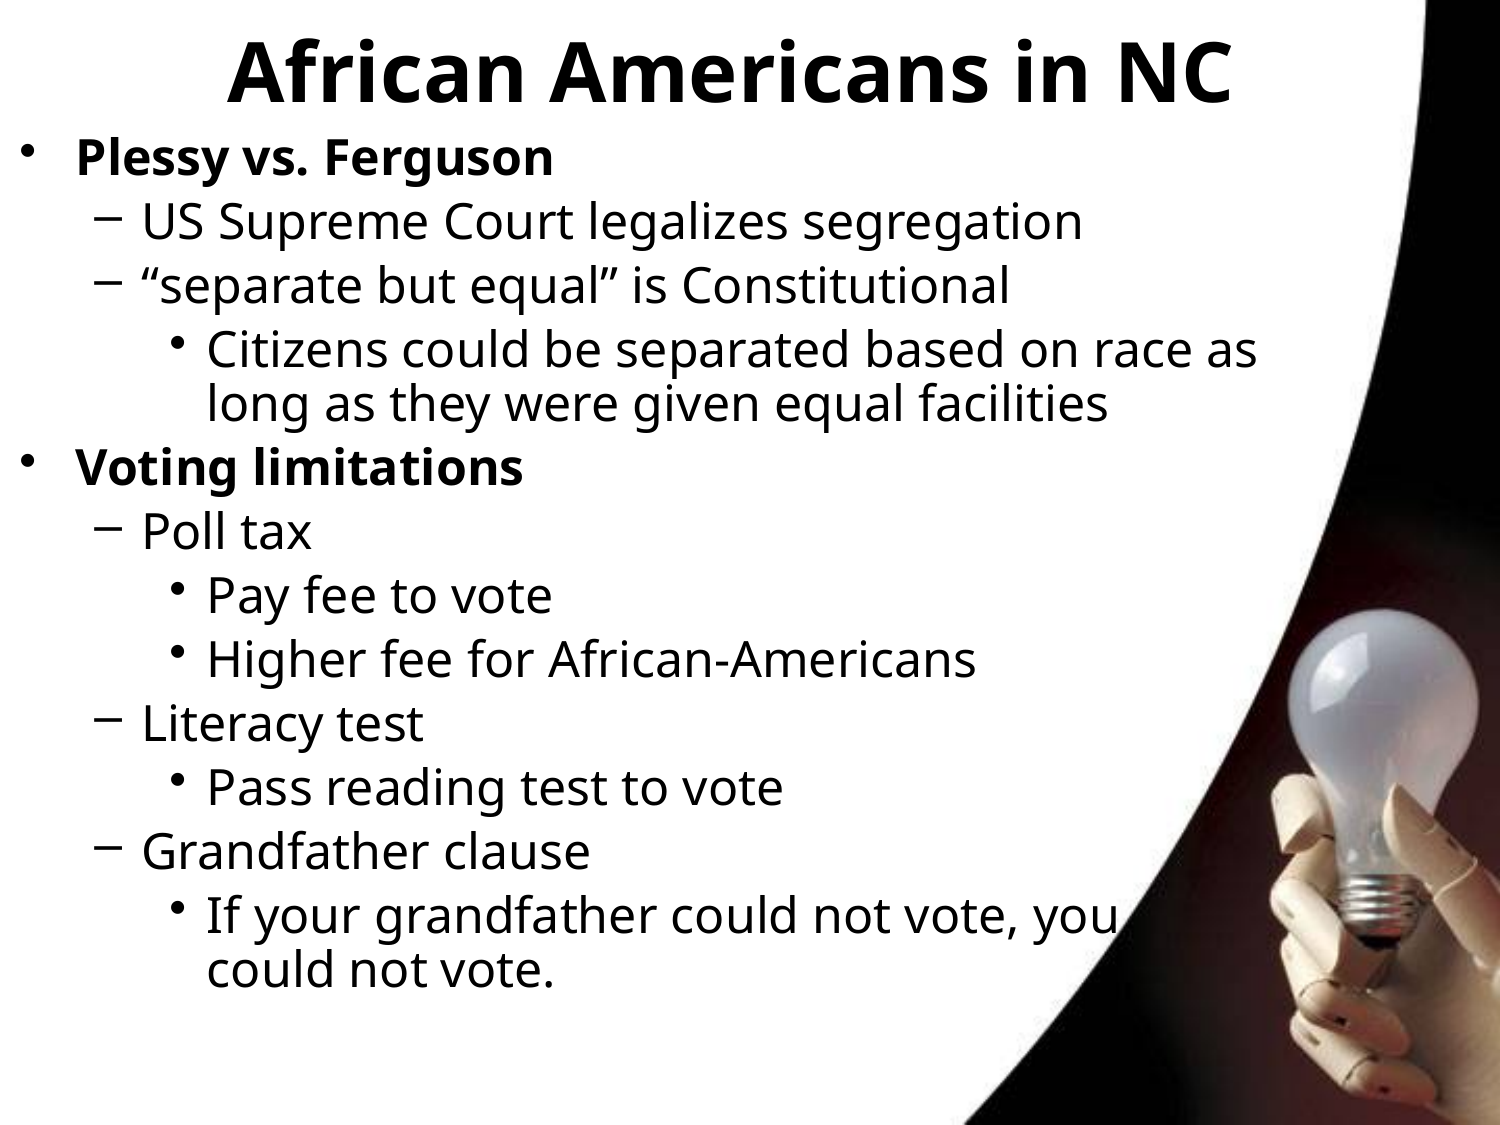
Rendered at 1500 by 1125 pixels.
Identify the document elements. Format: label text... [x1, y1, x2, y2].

list Plessy vs. Ferguson US Supreme Court legalizes segregation “separate but equal” is Constitutional Citizens could be separated based on race as long as they were given equal facilities Voting limitations Poll tax Pay fee to vote Higher fee for African-Americans Literacy test Pass reading test to vote Grandfather clause If your grandfather could not vote, you could not vote. [4, 125, 1380, 1050]
title African Americans in NC [13, 0, 1450, 163]
picture [0, 0, 1500, 1125]
